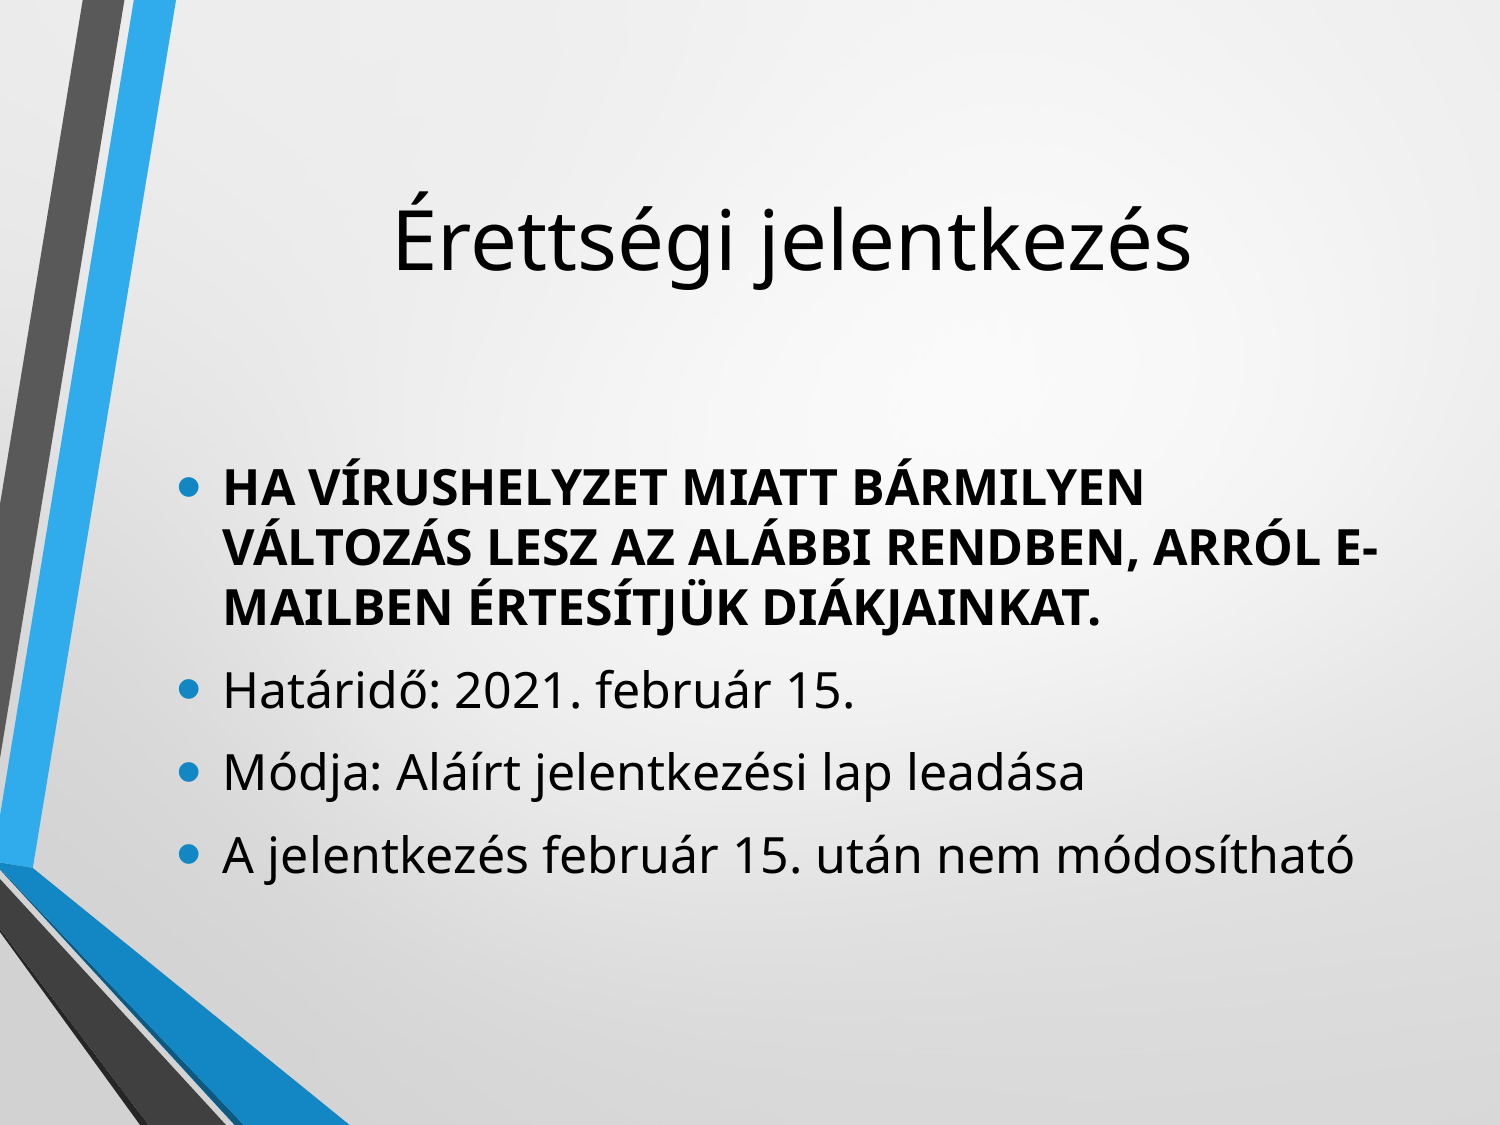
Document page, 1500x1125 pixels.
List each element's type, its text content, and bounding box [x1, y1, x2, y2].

list HA VÍRUSHELYZET MIATT BÁRMILYEN VÁLTOZÁS LESZ AZ ALÁBBI RENDBEN, ARRÓL E-MAILBEN ÉRTESÍTJÜK DIÁKJAINKAT. Határidő: 2021. február 15. Módja: Aláírt jelentkezési lap leadása A jelentkezés február 15. után nem módosítható [161, 437, 1425, 985]
title Érettségi jelentkezés [161, 75, 1425, 400]
